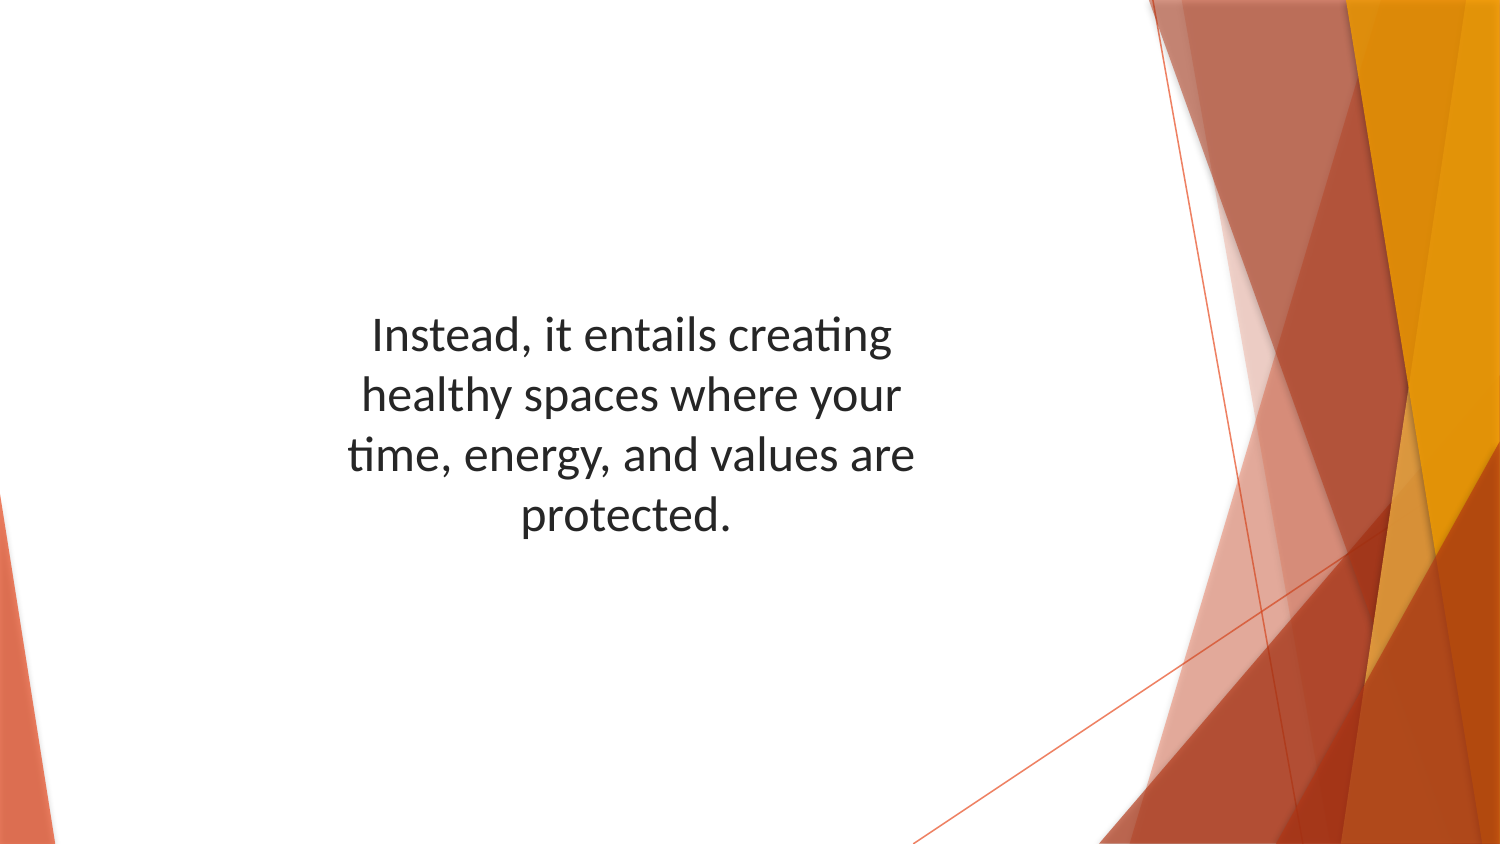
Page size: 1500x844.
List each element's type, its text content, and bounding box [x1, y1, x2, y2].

list Instead, it entails creating healthy spaces where your time, energy, and values are protected. [289, 197, 975, 647]
